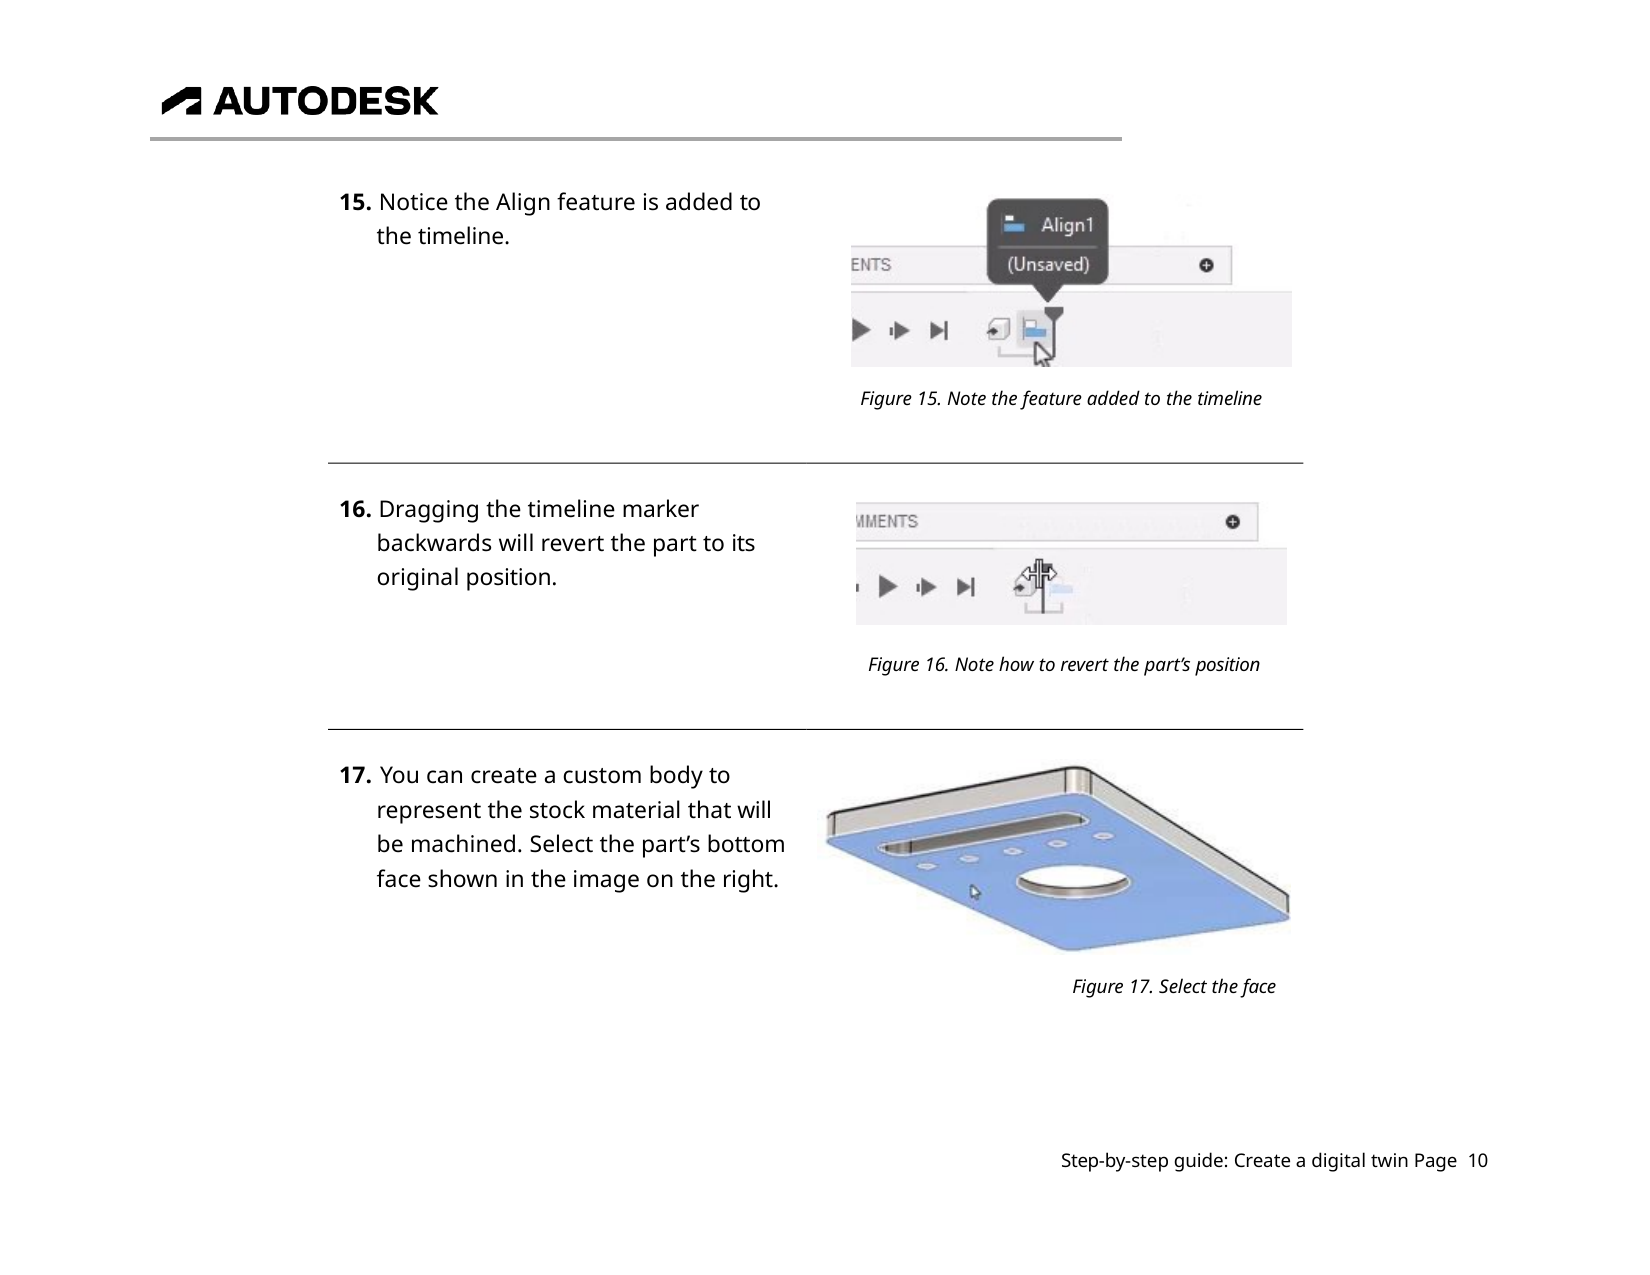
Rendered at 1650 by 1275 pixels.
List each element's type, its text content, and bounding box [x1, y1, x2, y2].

picture [851, 194, 1292, 367]
picture [161, 86, 439, 115]
text_box Figure 17. Select the face [1070, 972, 1295, 998]
text_box 16. Dragging the timeline marker backwards will revert the part to its original position. [337, 485, 764, 591]
picture [817, 759, 1291, 955]
text_box Figure 15. Note the feature added to the timeline [858, 384, 1294, 409]
picture [855, 501, 1288, 625]
slide_number Step-by-step guide: Create a digital twin Page 20 [1059, 1145, 1509, 1275]
text_box Figure 16. Note how to revert the part’s position [865, 650, 1294, 676]
text_box 17. You can create a custom body to represent the stock material that will be machined. Select the part’s bottom face shown in the image on the right. [337, 751, 789, 892]
text_box 15. Notice the Align feature is added to the timeline. [337, 178, 764, 250]
